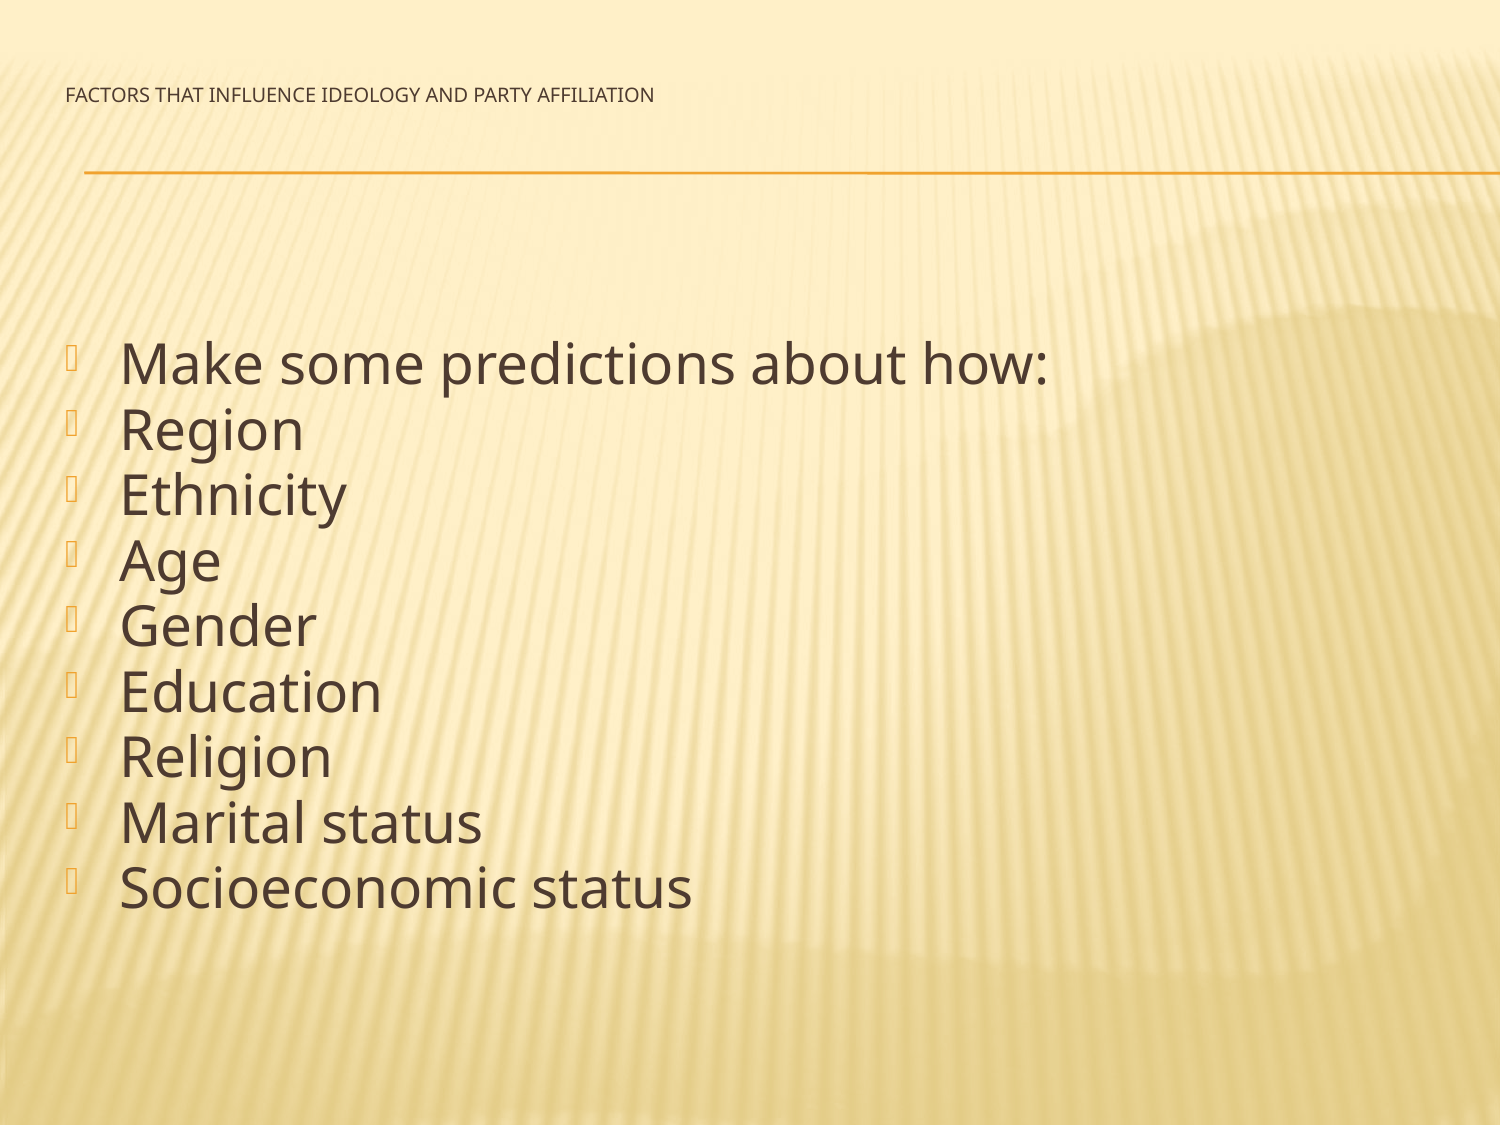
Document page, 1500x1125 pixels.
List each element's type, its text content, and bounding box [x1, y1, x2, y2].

list Make some predictions about how: Region Ethnicity Age Gender Education Religion Marital status Socioeconomic status [50, 254, 1475, 998]
title Factors that influence ideology and party affiliation [50, 75, 1475, 213]
